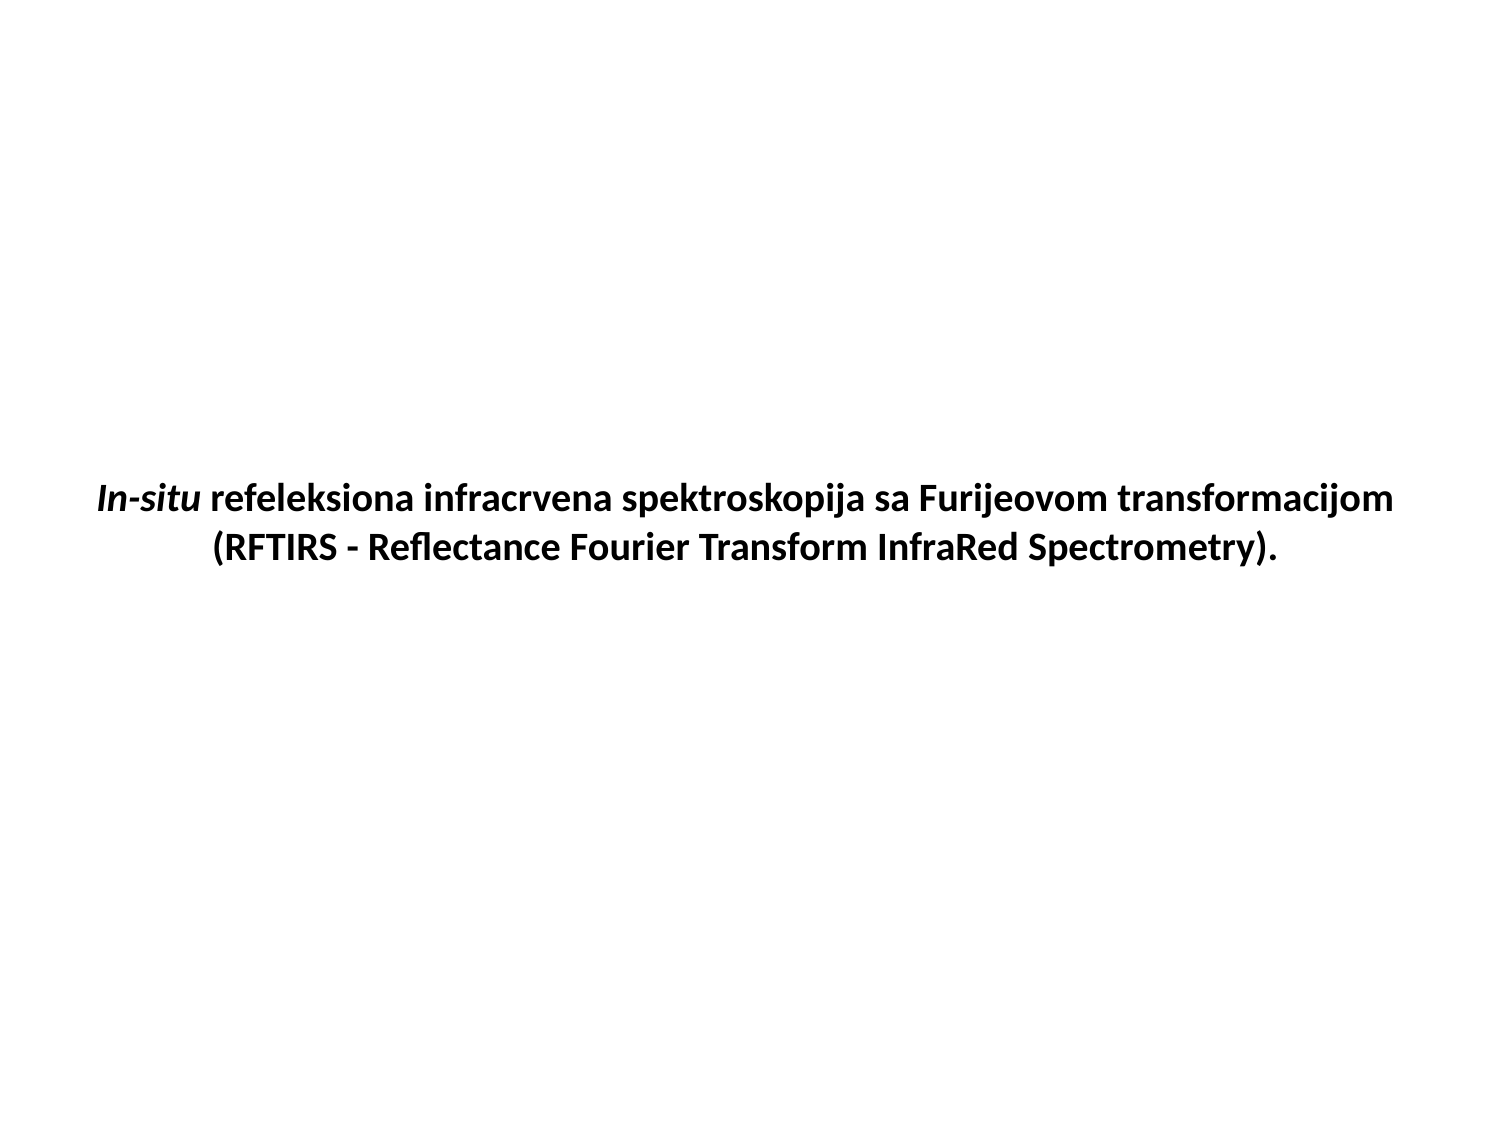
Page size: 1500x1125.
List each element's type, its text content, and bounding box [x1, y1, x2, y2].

title In-situ refeleksiona infracrvena spektroskopija sa Furijeovom transformacijom (RFTIRS - Reflectance Fourier Transform InfraRed Spectrometry). [75, 450, 1425, 638]
